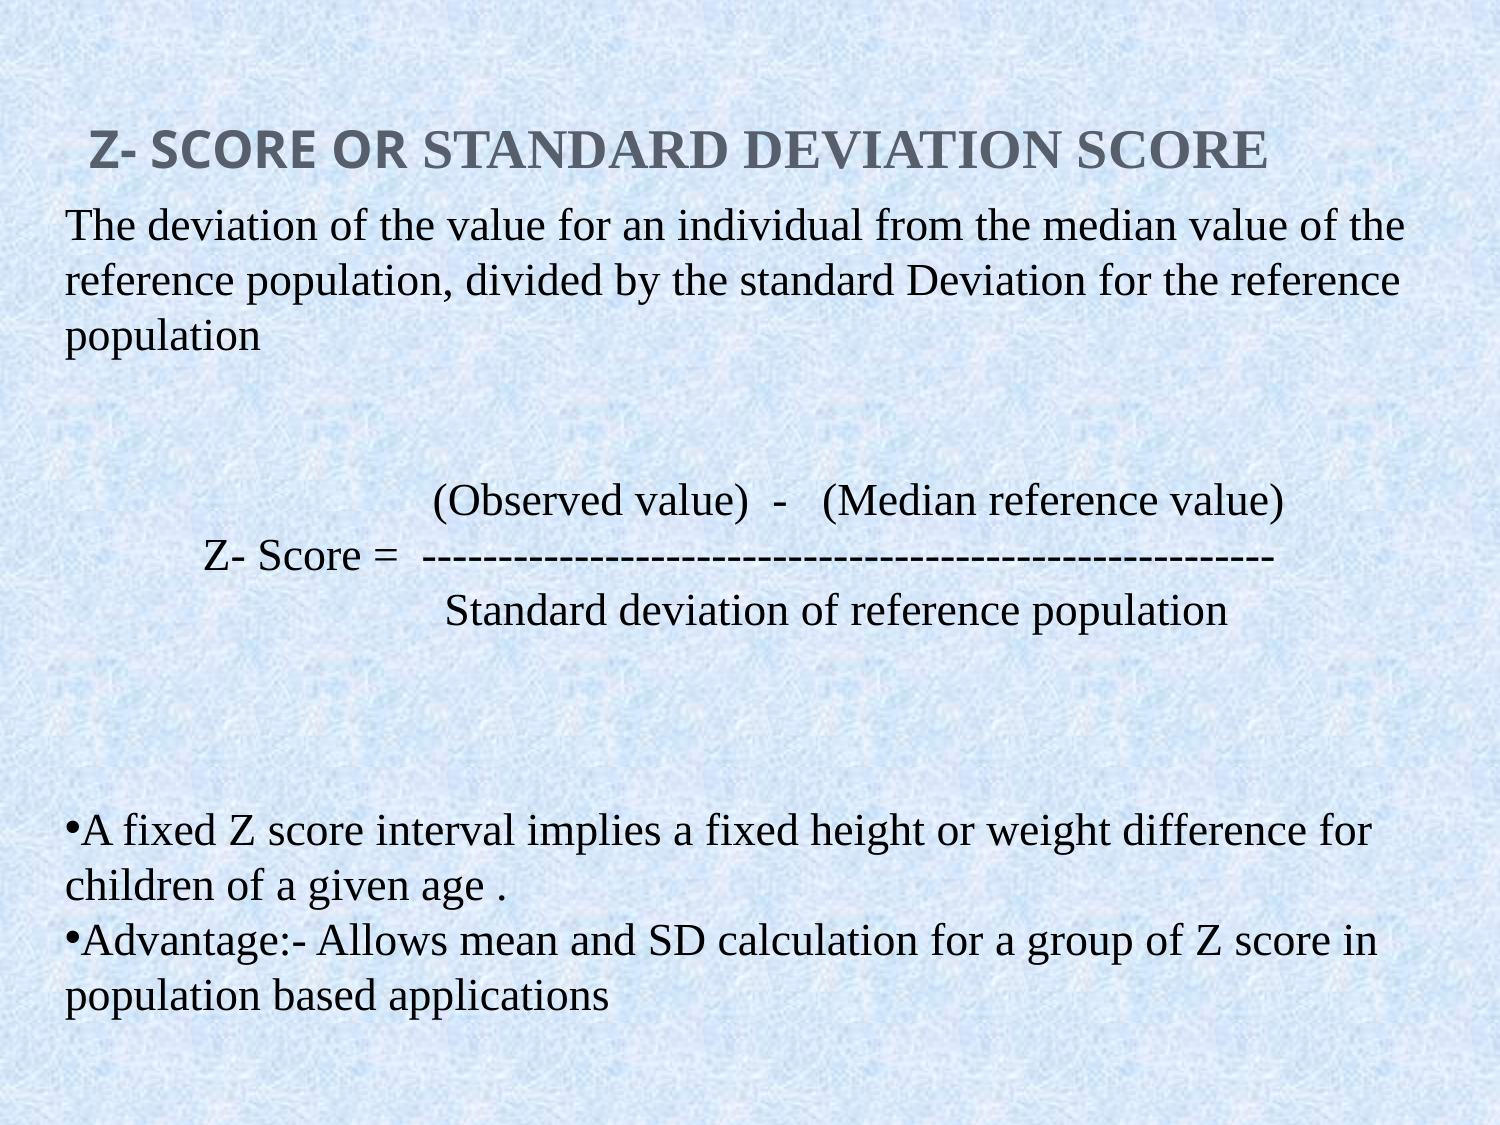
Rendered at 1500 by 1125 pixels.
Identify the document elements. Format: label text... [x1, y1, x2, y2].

text_box The deviation of the value for an individual from the median value of the reference population, divided by the standard Deviation for the reference population (Observed value) - (Median reference value) Z- Score = -------------------------------------------------------- Standard deviation of reference population A fixed Z score interval implies a fixed height or weight difference for children of a given age . Advantage:- Allows mean and SD calculation for a group of Z score in population based applications [50, 187, 1450, 1125]
picture [0, 0, 1500, 1125]
title Z- Score or standard deviation score [75, 45, 1300, 187]
